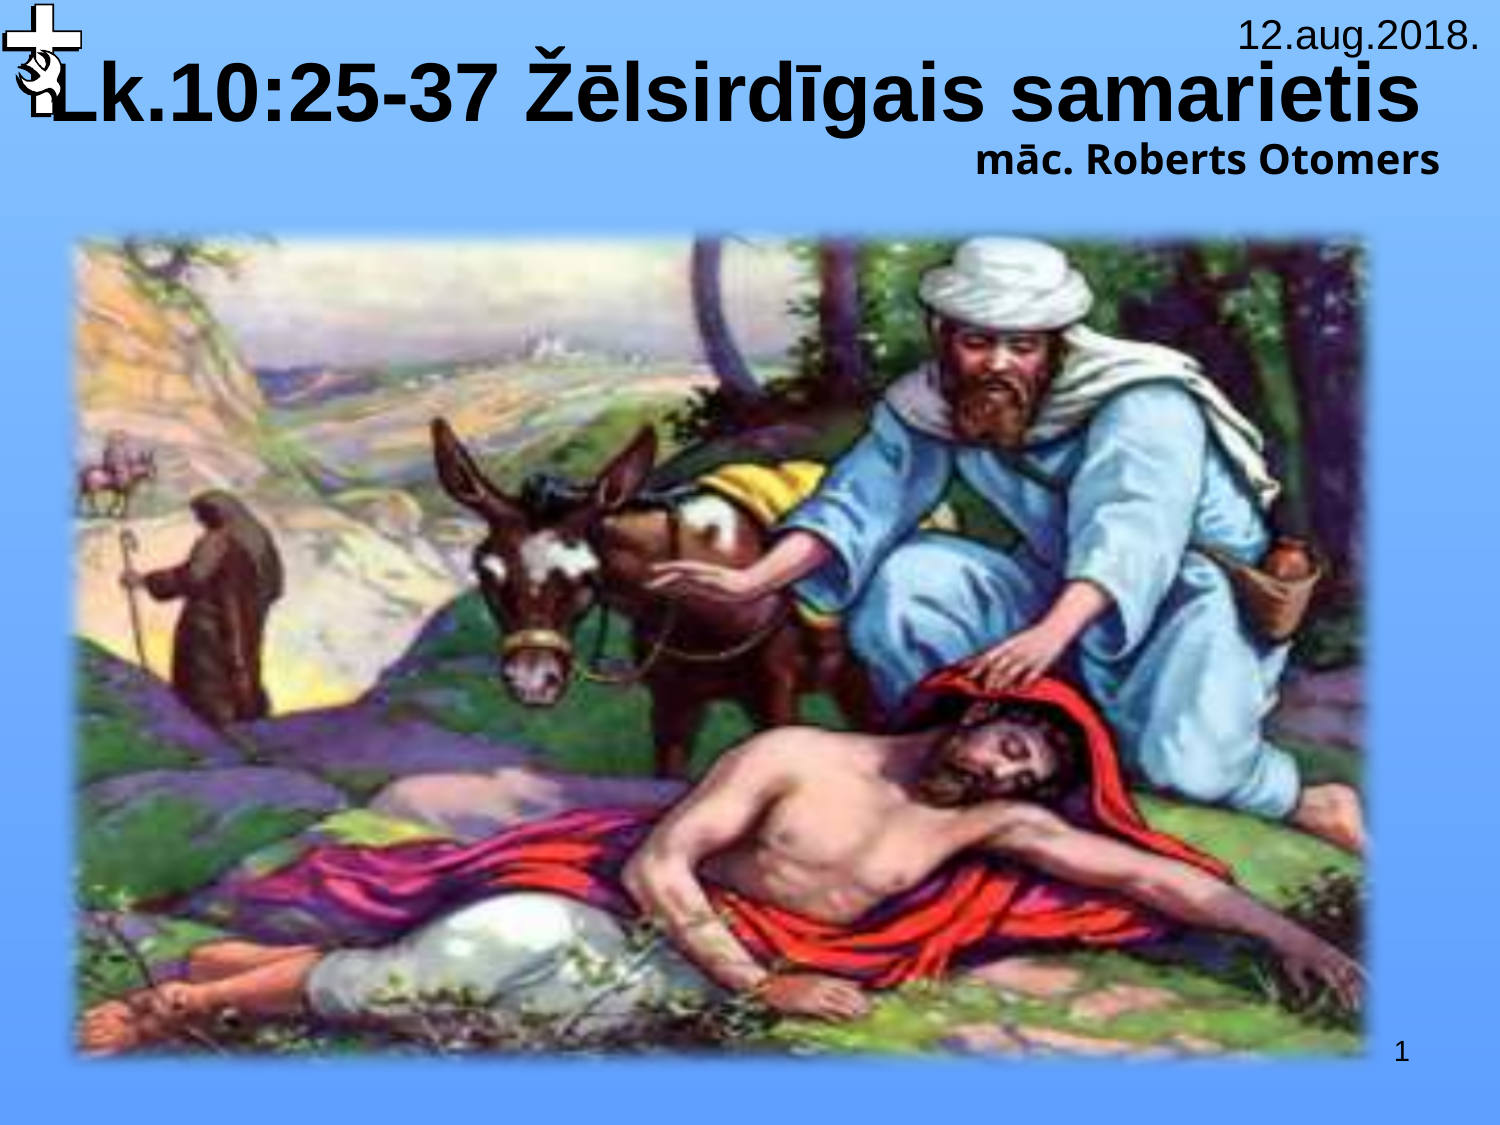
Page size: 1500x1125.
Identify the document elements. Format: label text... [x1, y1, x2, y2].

text_box māc. Roberts Otomers [915, 125, 1500, 191]
text_box 12.aug.2018. [1222, 0, 1500, 65]
picture [2, 3, 83, 118]
title Lk.10:25-37 Žēlsirdīgais samarietis [28, 0, 1489, 177]
picture [58, 222, 1383, 1074]
slide_number 1 [1074, 1024, 1426, 1103]
